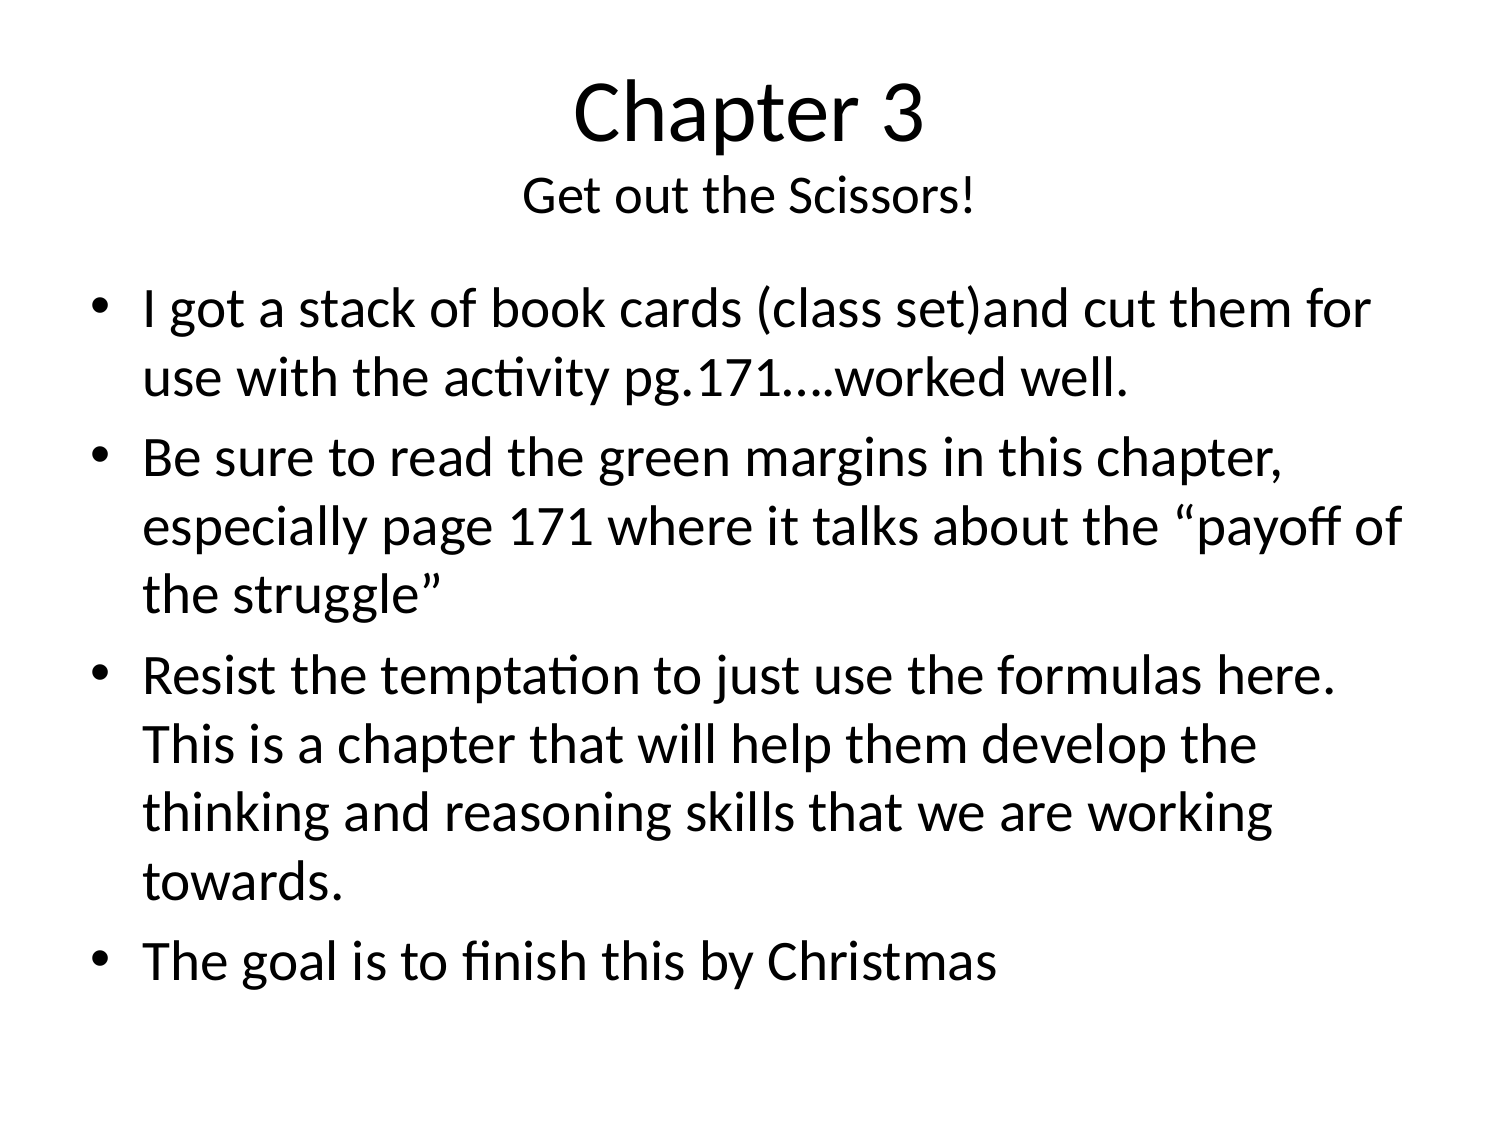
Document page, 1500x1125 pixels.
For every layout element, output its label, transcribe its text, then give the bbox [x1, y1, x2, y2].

title Chapter 3 Get out the Scissors! [75, 45, 1425, 233]
list I got a stack of book cards (class set)and cut them for use with the activity pg.171….worked well. Be sure to read the green margins in this chapter, especially page 171 where it talks about the “payoff of the struggle” Resist the temptation to just use the formulas here. This is a chapter that will help them develop the thinking and reasoning skills that we are working towards. The goal is to finish this by Christmas [75, 262, 1425, 1005]
